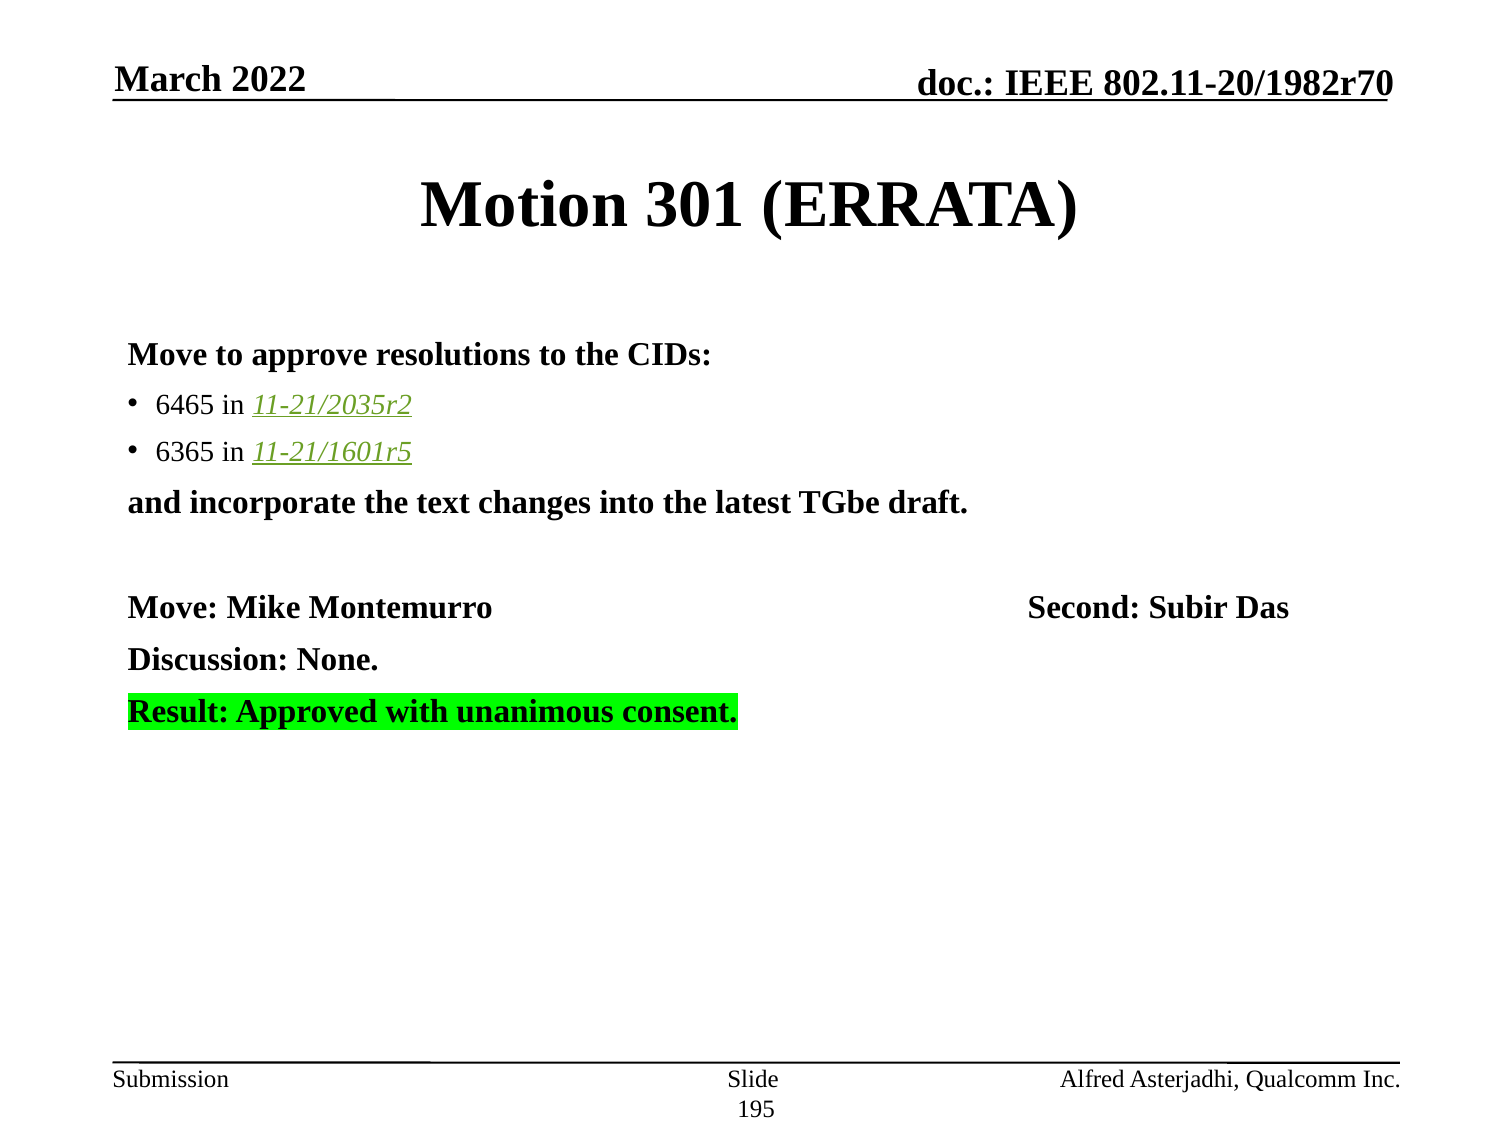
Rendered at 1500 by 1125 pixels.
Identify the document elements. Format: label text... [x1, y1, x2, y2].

list Move to approve resolutions to the CIDs: 6465 in 11-21/2035r2 6365 in 11-21/1601r5 and incorporate the text changes into the latest TGbe draft. Move: Mike Montemurro Second: Subir Das Discussion: None. Result: Approved with unanimous consent. [112, 324, 1388, 1063]
slide_number Slide 195 [712, 1061, 800, 1123]
footer Alfred Asterjadhi, Qualcomm Inc. [878, 1061, 1402, 1093]
title Motion 301 (ERRATA) [112, 112, 1388, 288]
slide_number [114, 54, 423, 100]
